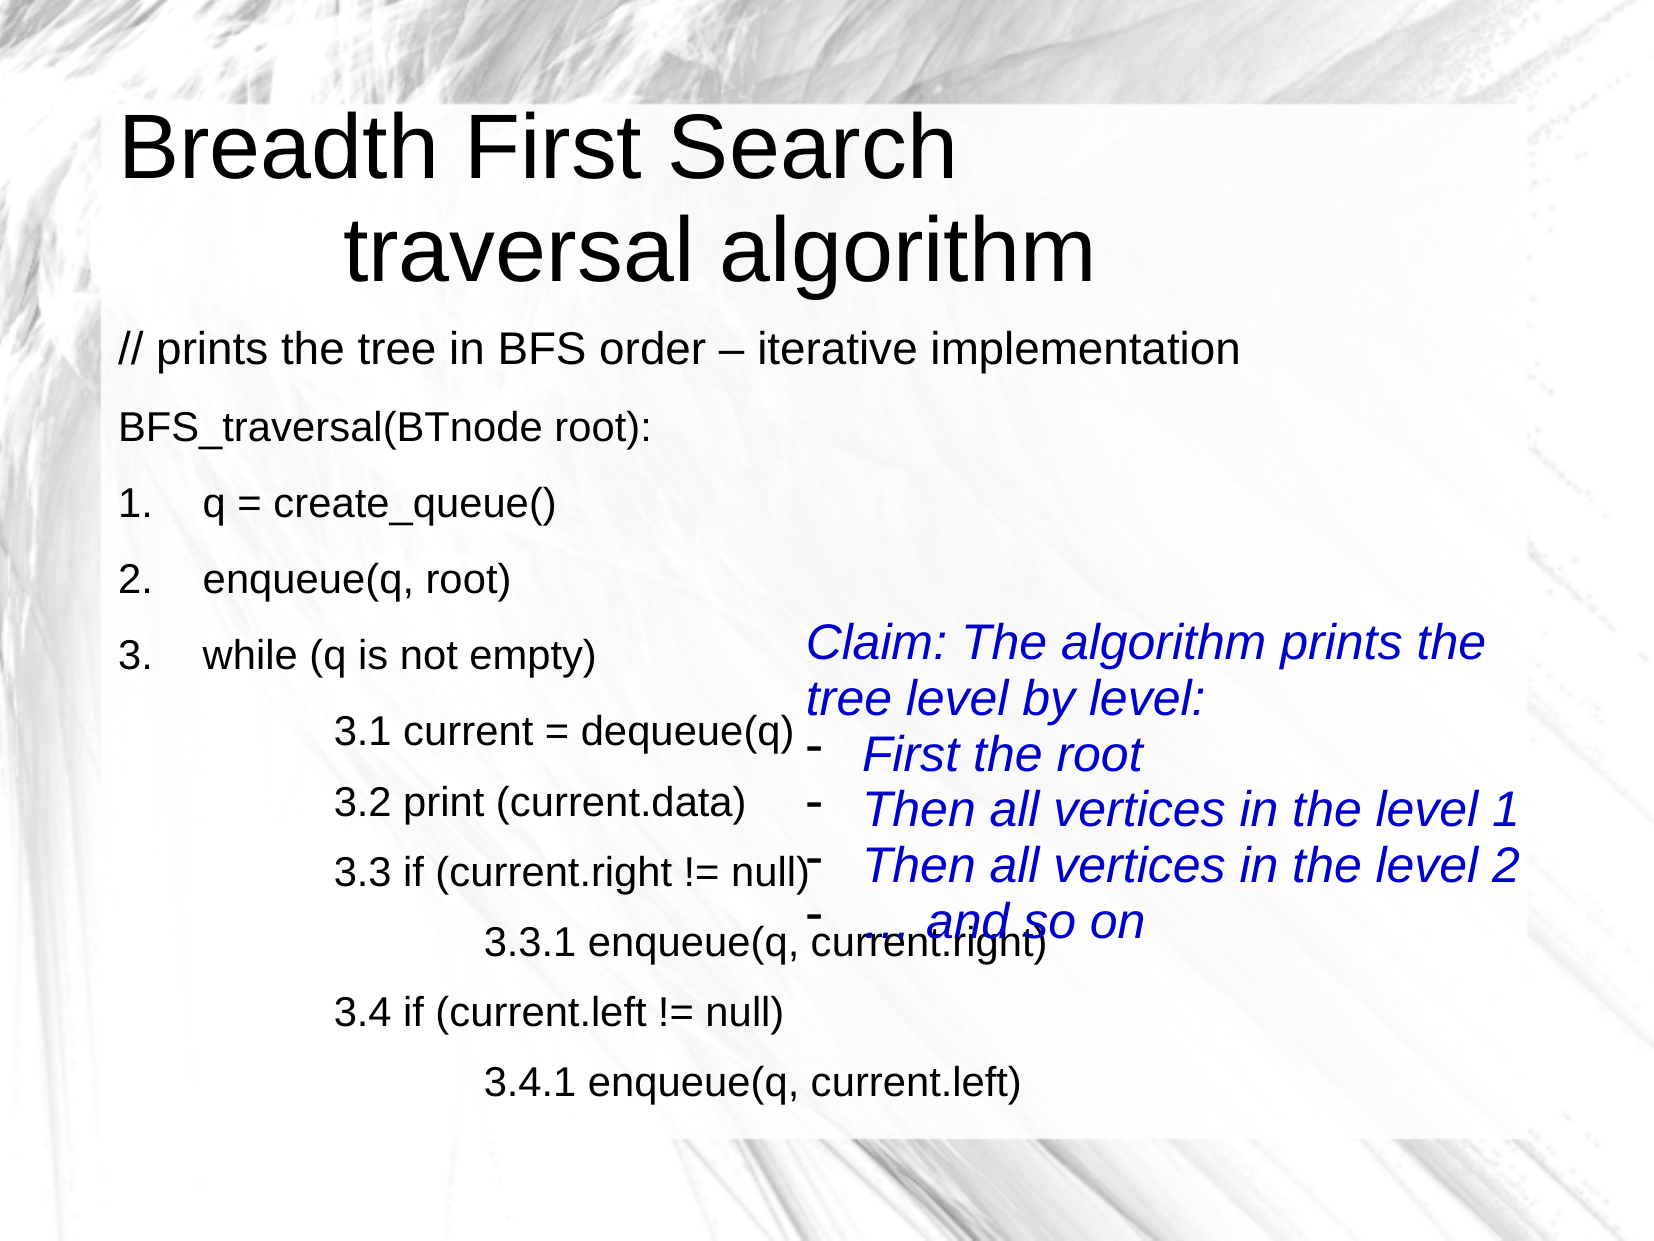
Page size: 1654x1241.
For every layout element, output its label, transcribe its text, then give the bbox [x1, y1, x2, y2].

title Breadth First Search traversal algorithm [118, 93, 1506, 299]
picture [0, 0, 1654, 1241]
list // prints the tree in BFS order – iterative implementation BFS_traversal(BTnode root): q = create_queue() enqueue(q, root) while (q is not empty) 3.1 current = dequeue(q) 3.2 print (current.data) 3.3 if (current.right != null) 3.3.1 enqueue(q, current.right) 3.4 if (current.left != null) 3.4.1 enqueue(q, current.left) [118, 319, 1571, 1109]
text_box Claim: The algorithm prints the tree level by level: First the root Then all vertices in the level 1 Then all vertices in the level 2 … and so on [790, 607, 1573, 1013]
